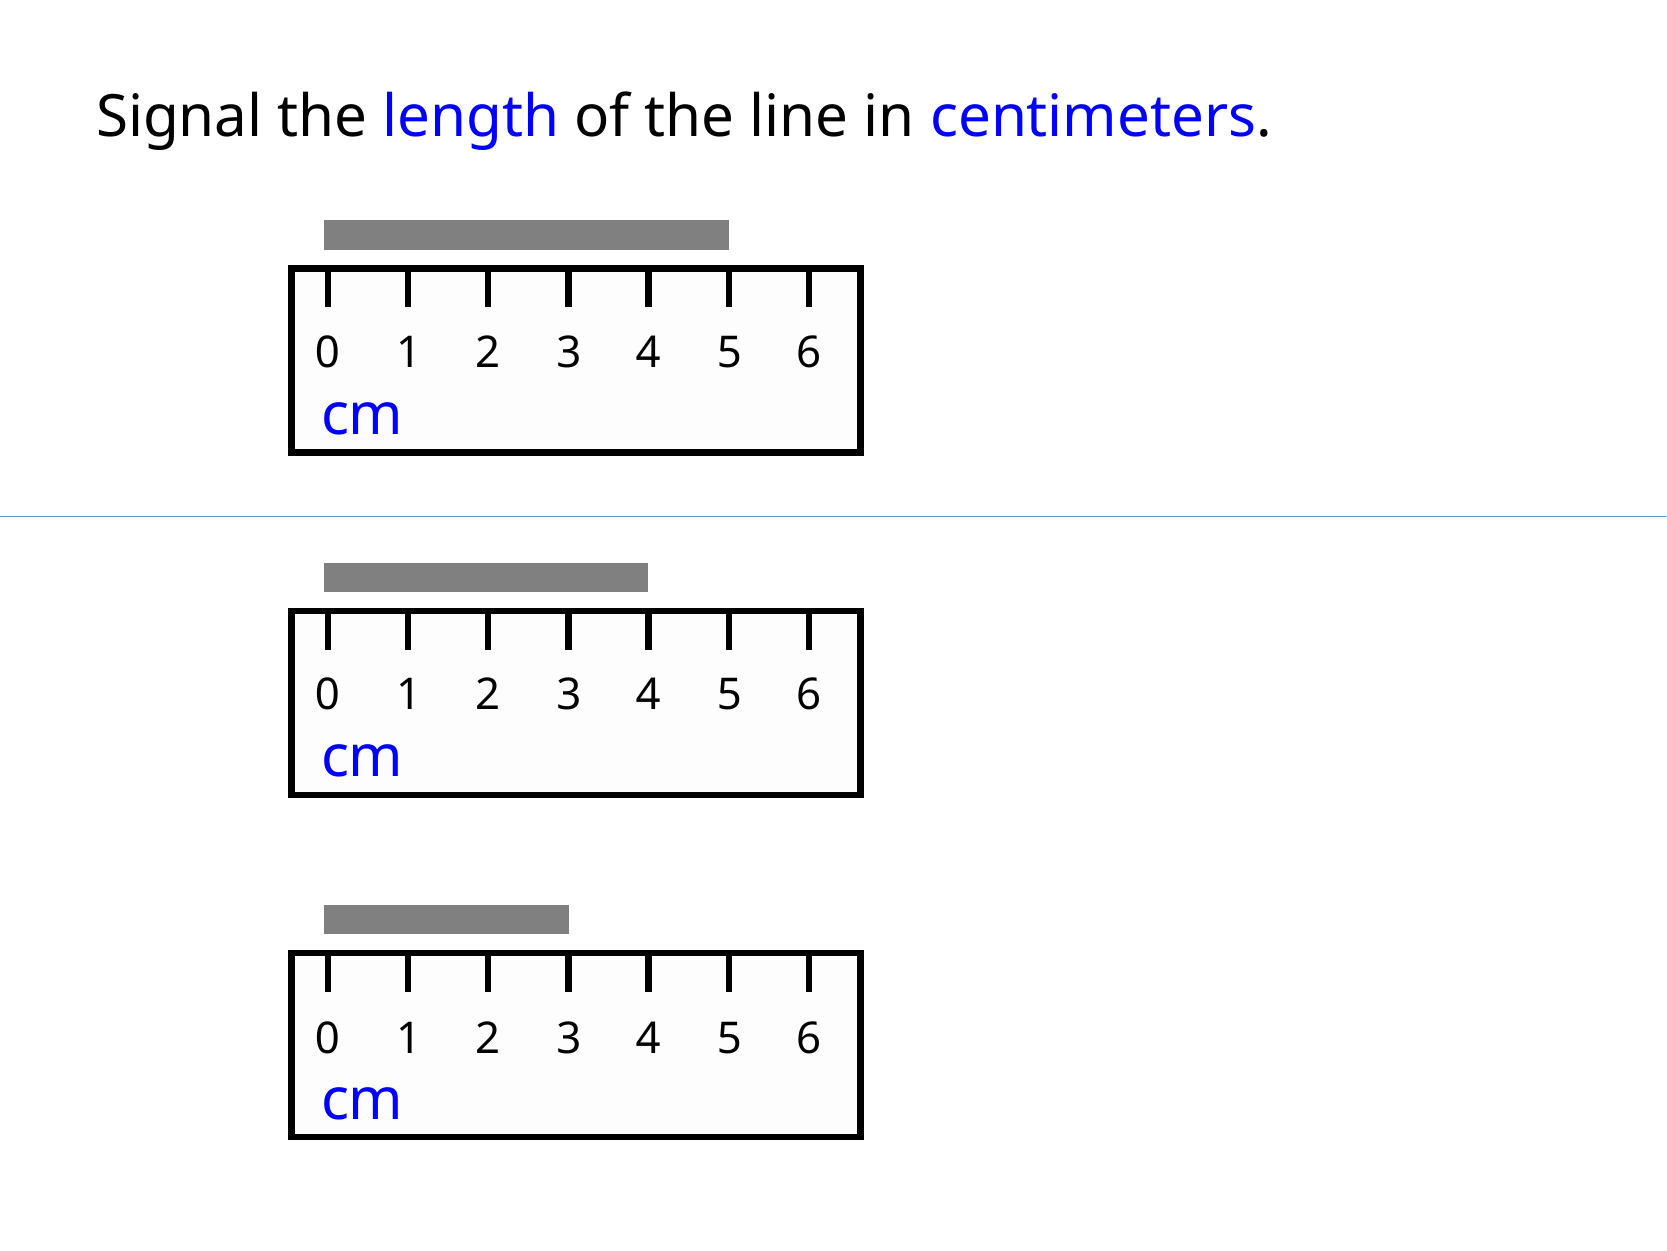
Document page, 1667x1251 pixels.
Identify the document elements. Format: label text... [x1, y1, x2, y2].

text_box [291, 200, 913, 453]
text_box Signal the length of the line in centimeters. [81, 70, 1330, 156]
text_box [291, 892, 861, 1138]
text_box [291, 542, 861, 796]
